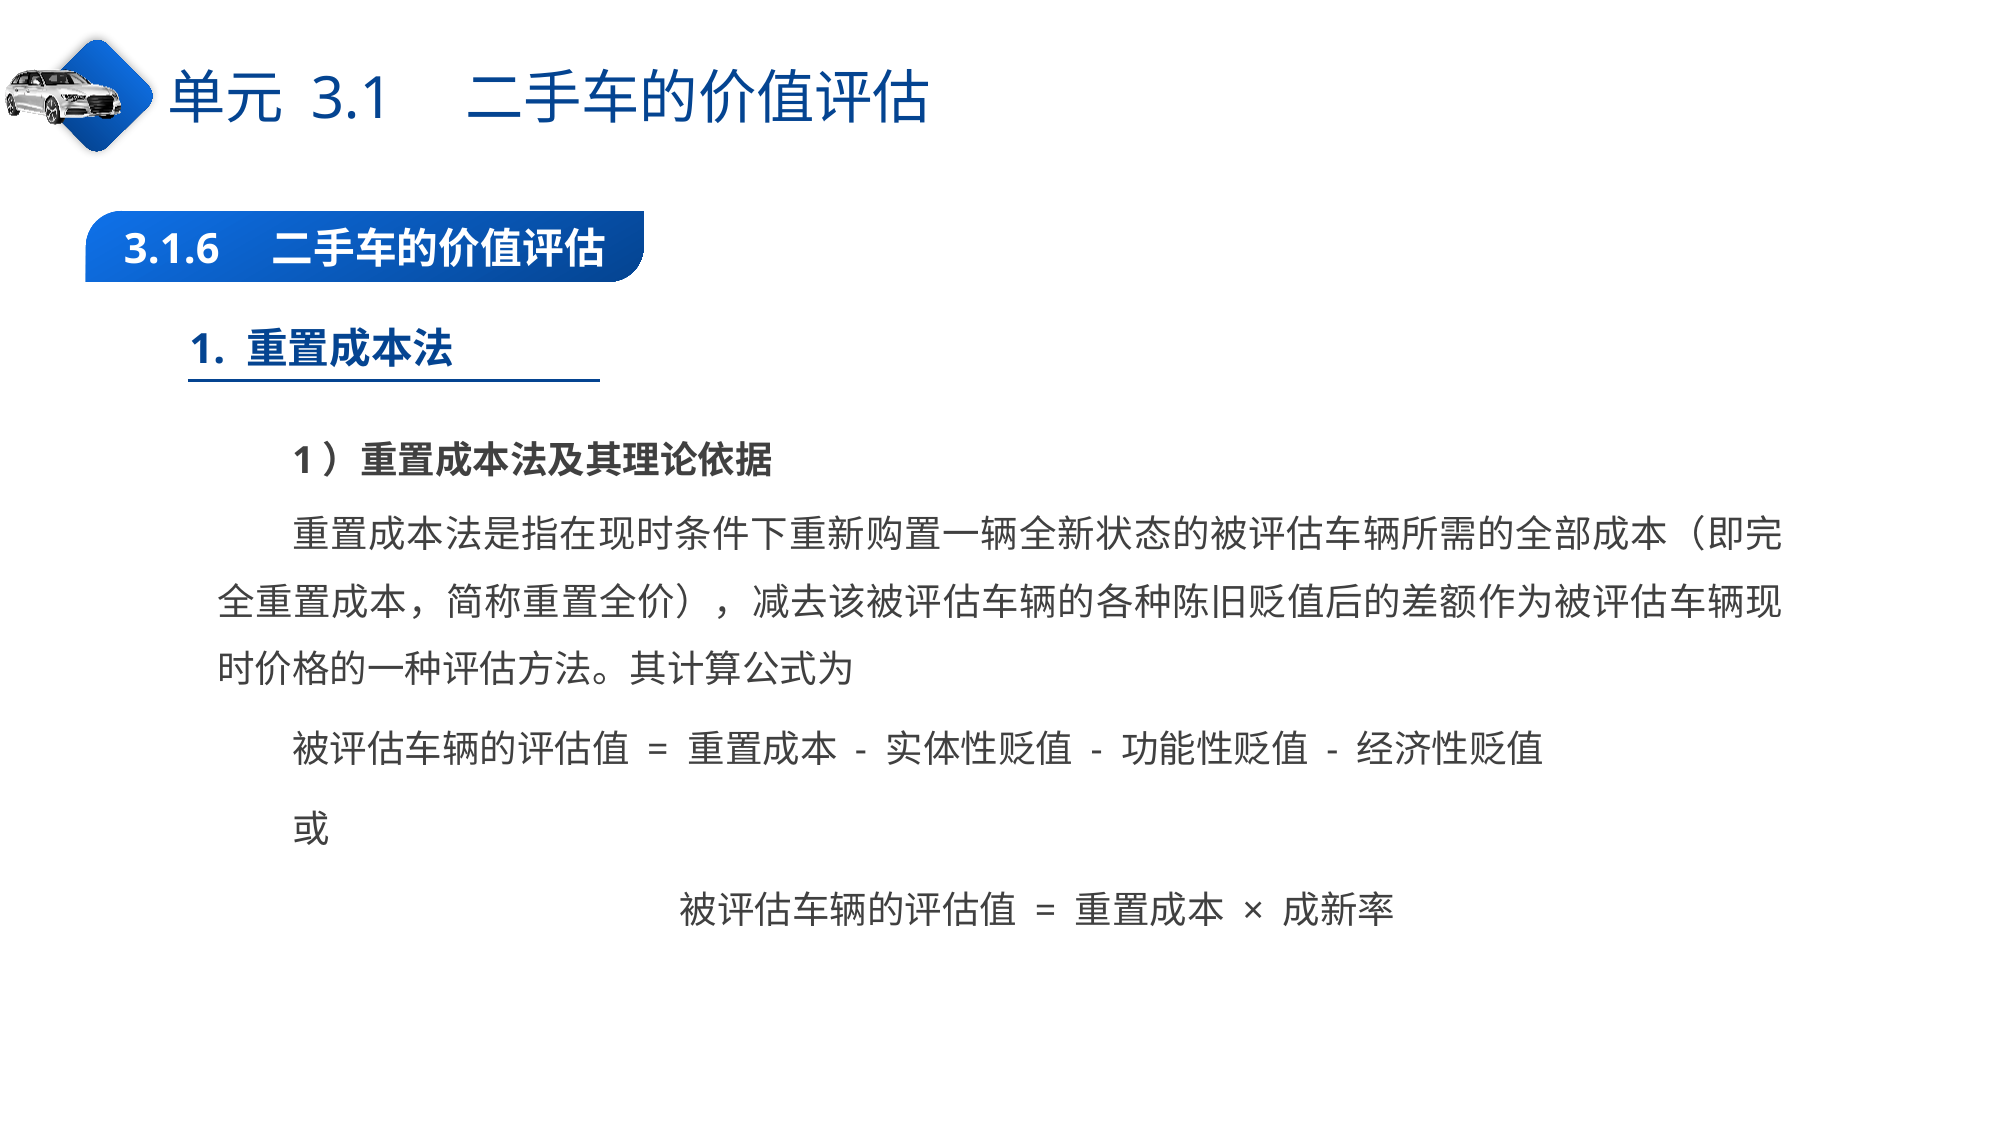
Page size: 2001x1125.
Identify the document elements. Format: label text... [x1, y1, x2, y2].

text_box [174, 314, 1330, 381]
text_box 单元 3.1 二手车的价值评估 [152, 52, 946, 138]
text_box 3.1.6 二手车的价值评估 [84, 209, 645, 283]
text_box 1）重置成本法及其理论依据 [202, 405, 998, 488]
picture [0, 31, 125, 157]
text_box 重置成本法是指在现时条件下重新购置一辆全新状态的被评估车辆所需的全部成本（即完全重置成本，简称重置全价），减去该被评估车辆的各种陈旧贬值后的差额作为被评估车辆现时价格的一种评估方法。其计算公式为 被评估车辆的评估值 = 重置成本 - 实体性贬值 - 功能性贬值 - 经济性贬值 或 被评估车辆的评估值 = 重置成本 × 成新率 [202, 480, 1798, 938]
